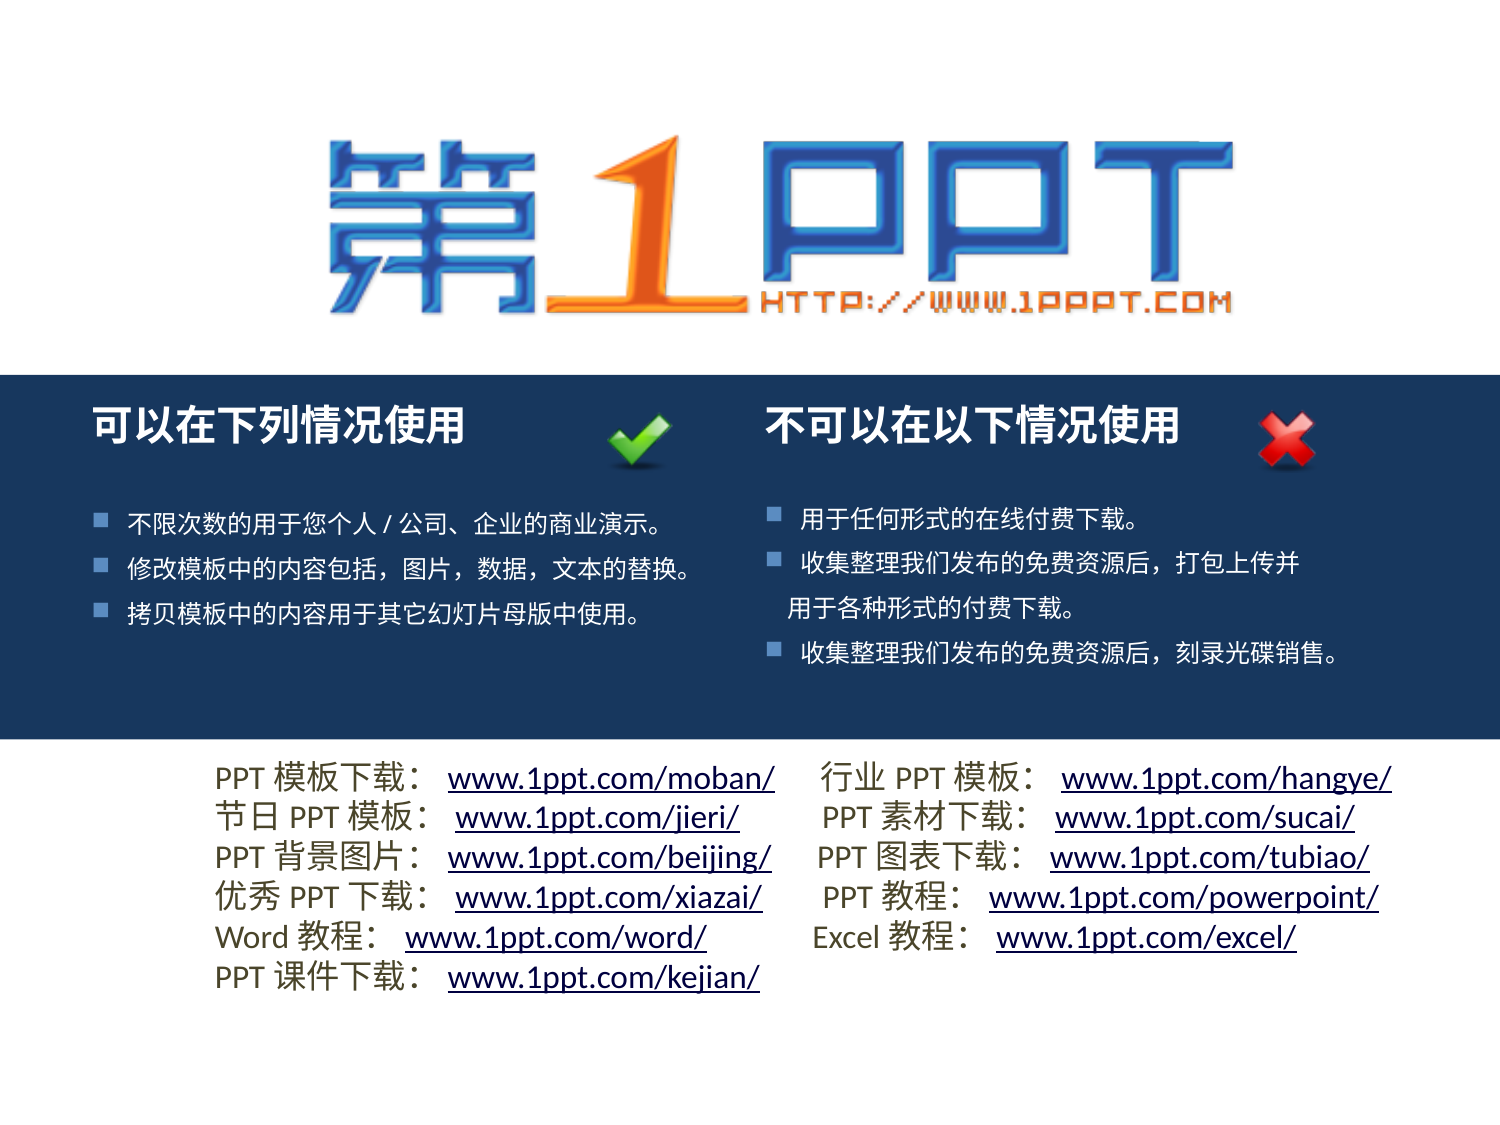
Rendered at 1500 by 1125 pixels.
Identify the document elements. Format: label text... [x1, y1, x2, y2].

picture [1253, 407, 1319, 473]
picture [307, 117, 1259, 339]
text_box [0, 374, 1500, 740]
text_box 不可以在以下情况使用 用于任何形式的在线付费下载。 收集整理我们发布的免费资源后，打包上传并 用于各种形式的付费下载。 收集整理我们发布的免费资源后，刻录光碟销售。 [750, 391, 1424, 716]
picture [607, 407, 673, 473]
text_box 可以在下列情况使用 不限次数的用于您个人/公司、企业的商业演示。 修改模板中的内容包括，图片，数据，文本的替换。 拷贝模板中的内容用于其它幻灯片母版中使用。 [76, 391, 750, 716]
text_box PPT模板下载：www.1ppt.com/moban/ 行业PPT模板：www.1ppt.com/hangye/ 节日PPT模板：www.1ppt.com/jieri/ PPT素材下载：www.1ppt.com/sucai/ PPT背景图片：www.1ppt.com/beijing/ PPT图表下载：www.1ppt.com/tubiao/ 优秀PPT下载：www.1ppt.com/xiazai/ PPT教程：www.1ppt.com/powerpoint/ Word教程：www.1ppt.com/word/ Excel教程：www.1ppt.com/excel/ PPT课件下载：www.1ppt.com/kejian/ [198, 740, 1500, 1096]
